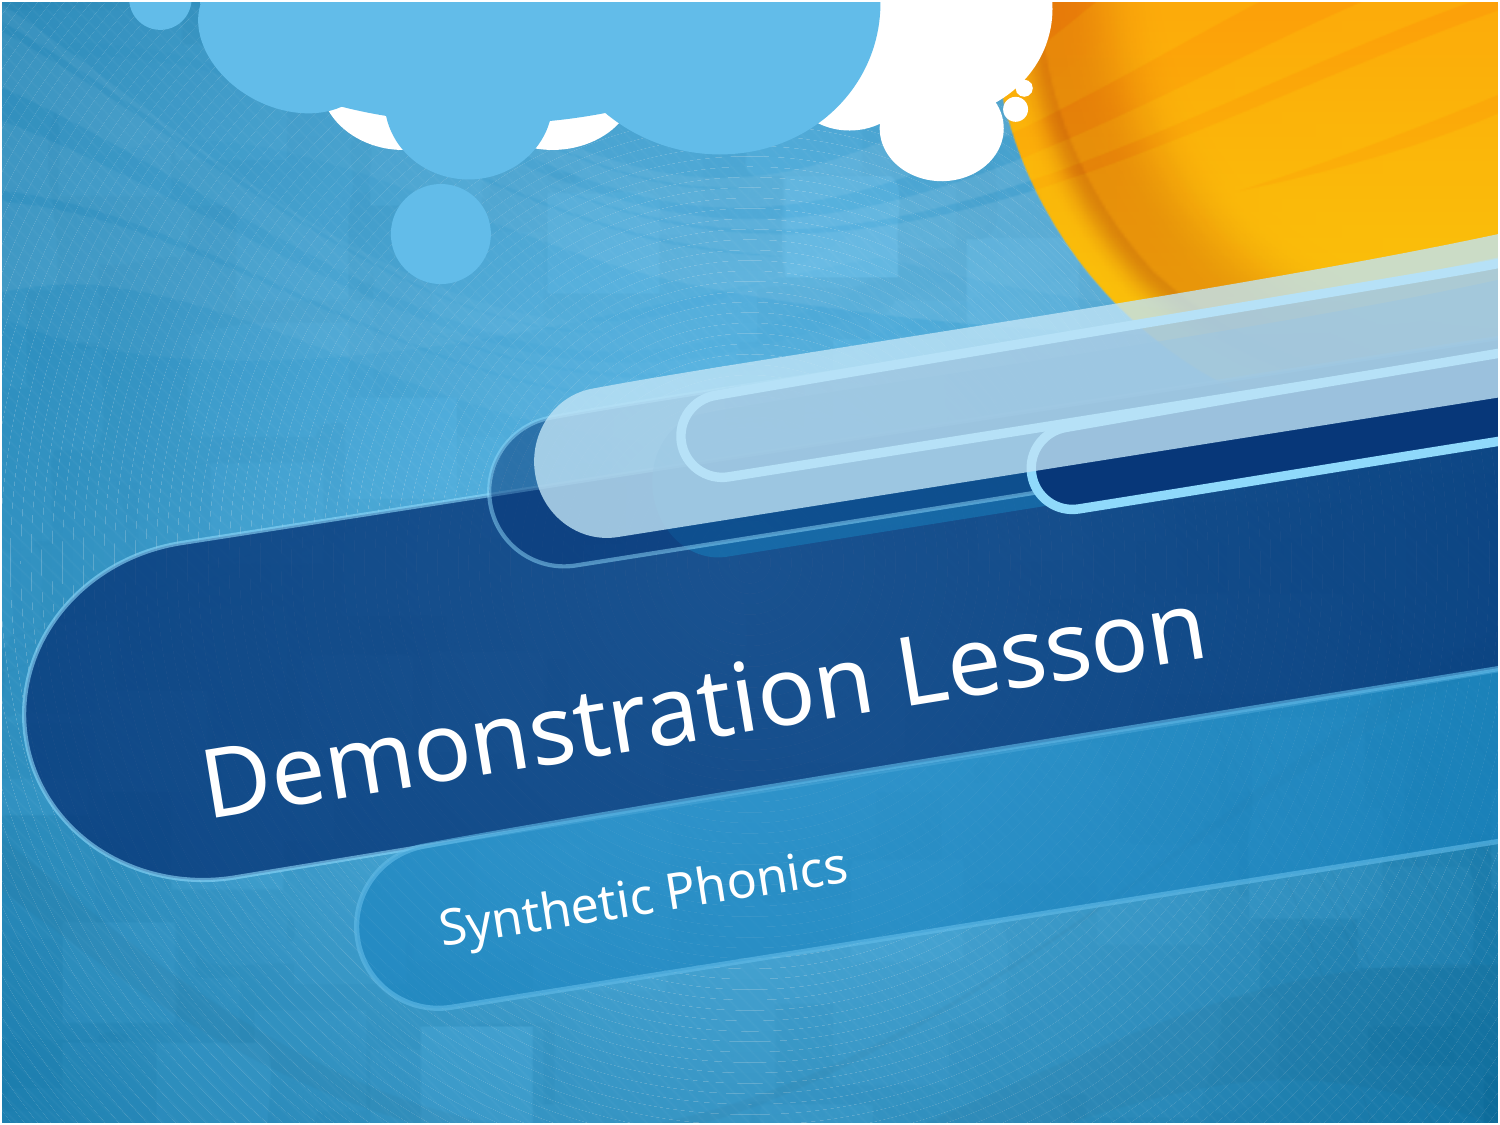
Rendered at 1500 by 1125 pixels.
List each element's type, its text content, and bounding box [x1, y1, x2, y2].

title Demonstration Lesson [154, 387, 1420, 849]
subtitle Synthetic Phonics [413, 690, 1474, 1003]
picture [360, 673, 1498, 1005]
picture [2, 2, 1498, 1123]
